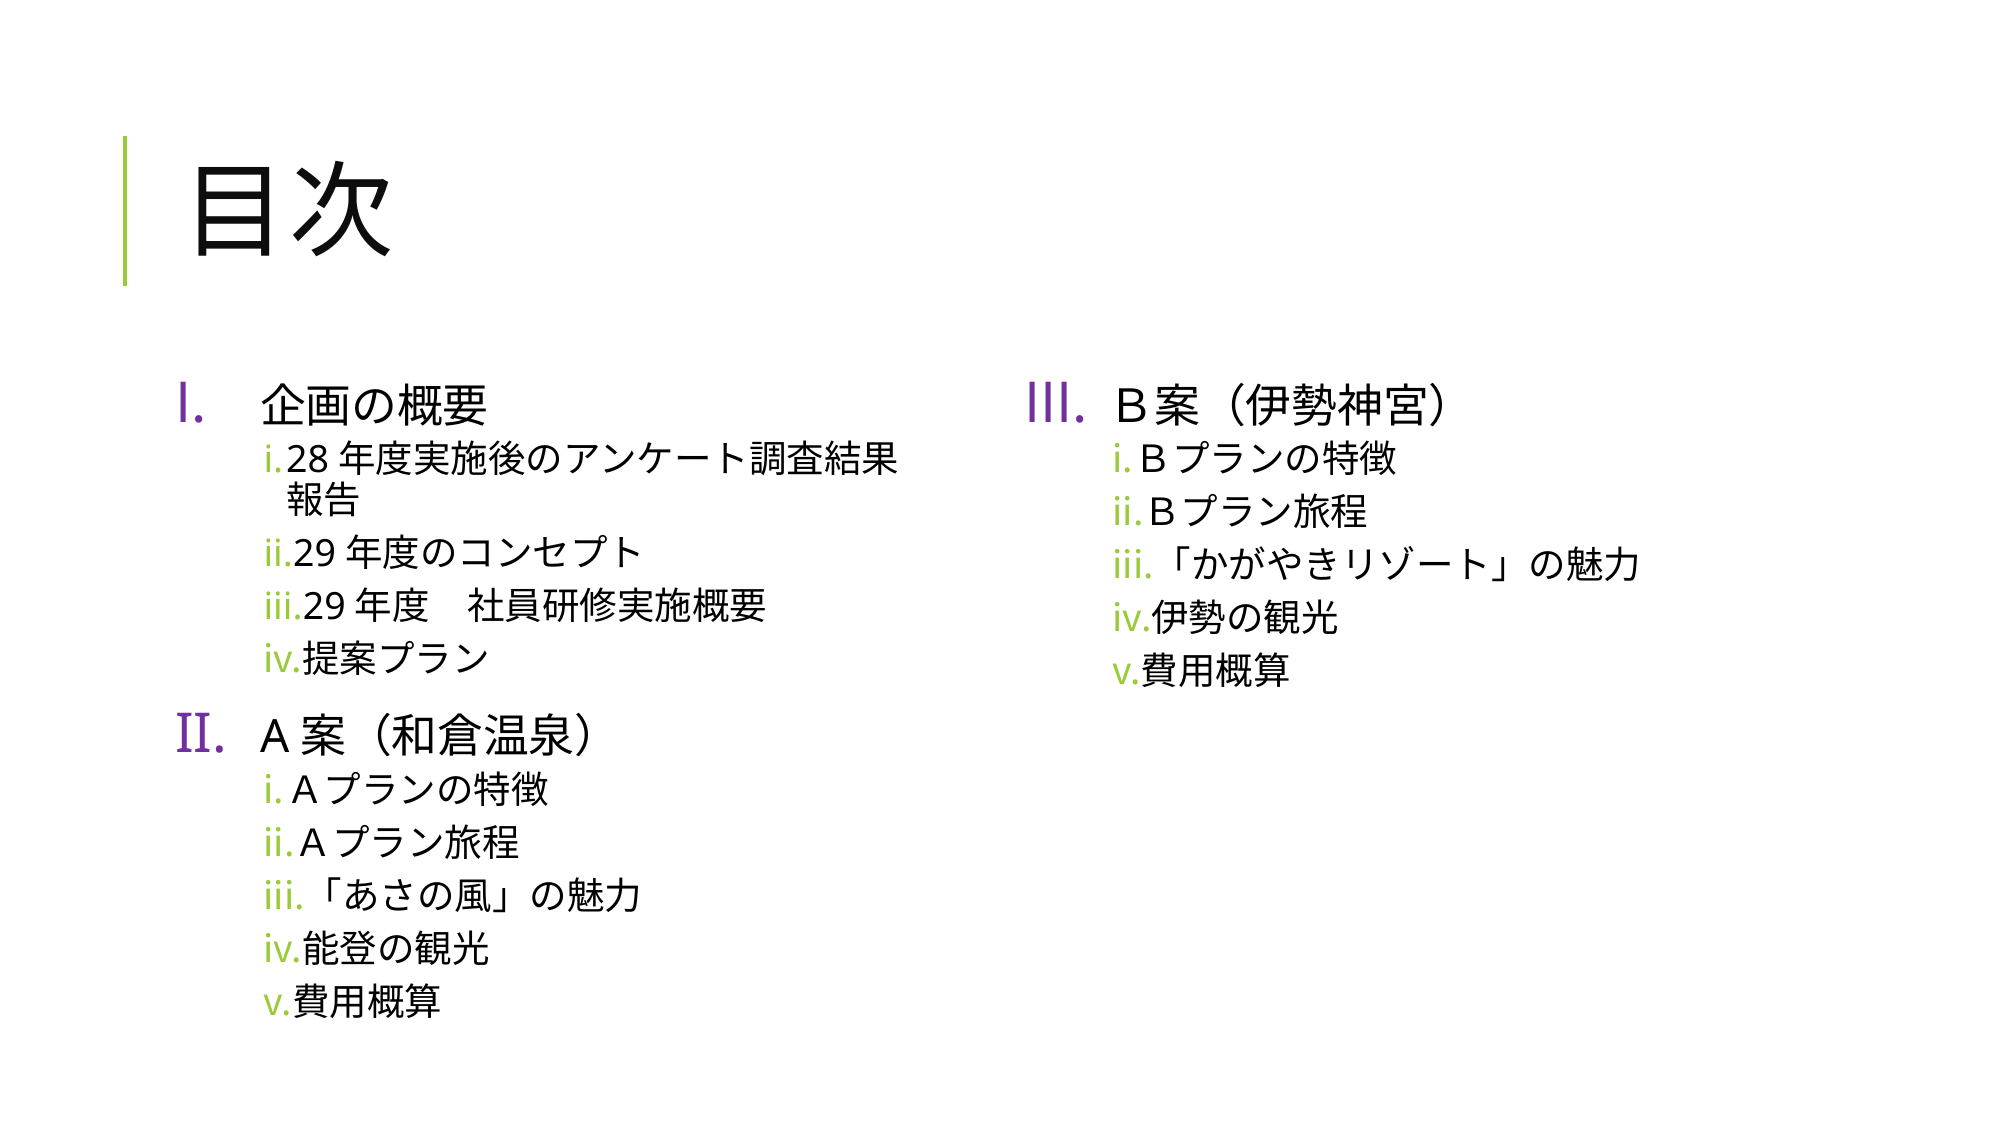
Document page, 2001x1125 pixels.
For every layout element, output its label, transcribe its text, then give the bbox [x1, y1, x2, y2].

title 目次 [168, 96, 1763, 342]
list 企画の概要 28年度実施後のアンケート調査結果報告 29年度のコンセプト 29年度 社員研修実施概要 提案プラン A案（和倉温泉） Ａプランの特徴 Ａプラン旅程 「あさの風」の魅力 能登の観光 費用概算 Ｂ案（伊勢神宮） Ｂプランの特徴 Ｂプラン旅程 「かがやきリゾート」の魅力 伊勢の観光 費用概算 [168, 375, 1763, 1035]
